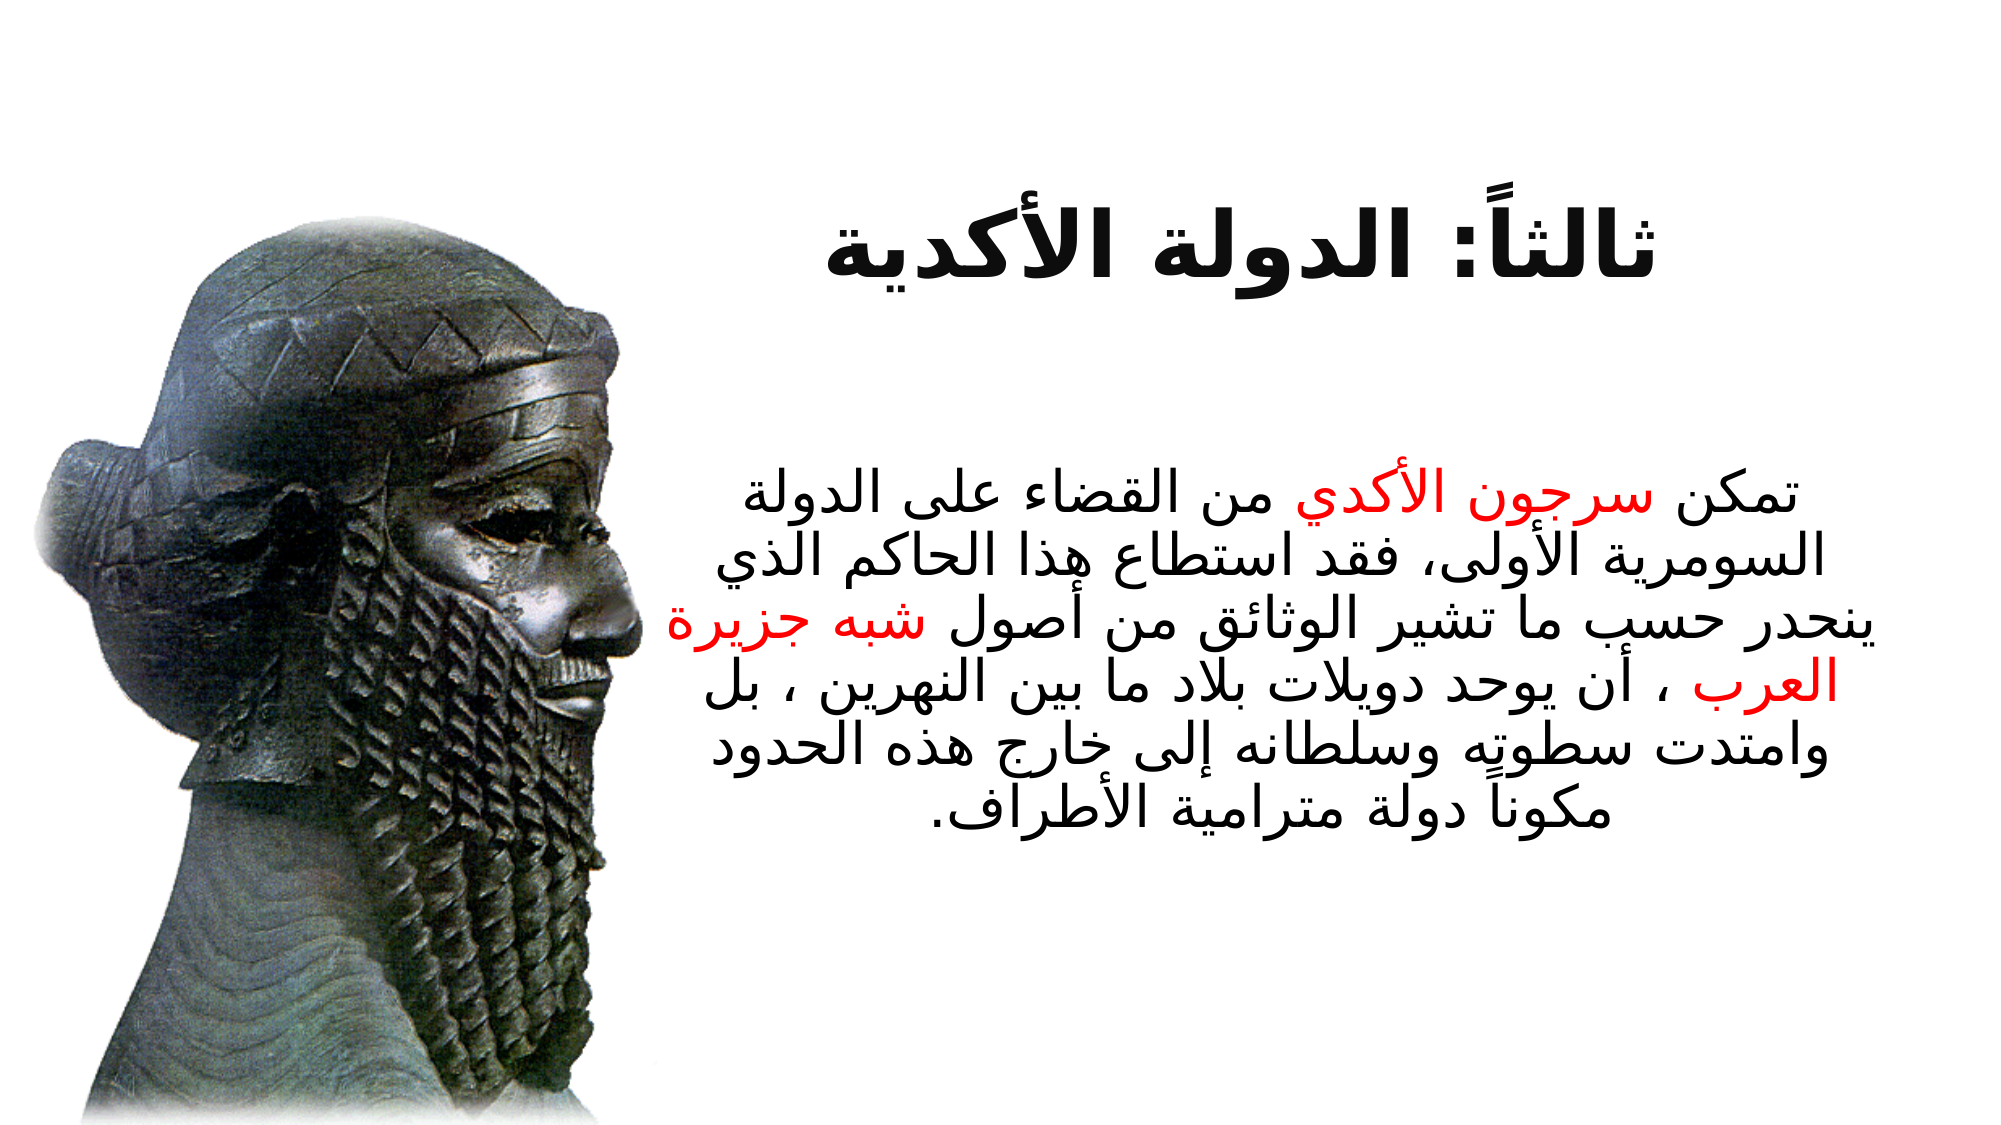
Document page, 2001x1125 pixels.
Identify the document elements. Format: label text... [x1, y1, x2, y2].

title ثالثاً: الدولة الأكدية [0, 139, 1676, 357]
picture [31, 212, 672, 1125]
list تمكن سرجون الأكدي من القضاء على الدولة السومرية الأولى، فقد استطاع هذا الحاكم الذي ينحدر حسب ما تشير الوثائق من أصول شبه جزيرة العرب ، أن يوحد دويلات بلاد ما بين النهرين ، بل وامتدت سطوته وسلطانه إلى خارج هذه الحدود مكوناً دولة مترامية الأطراف. [672, 454, 1904, 1125]
